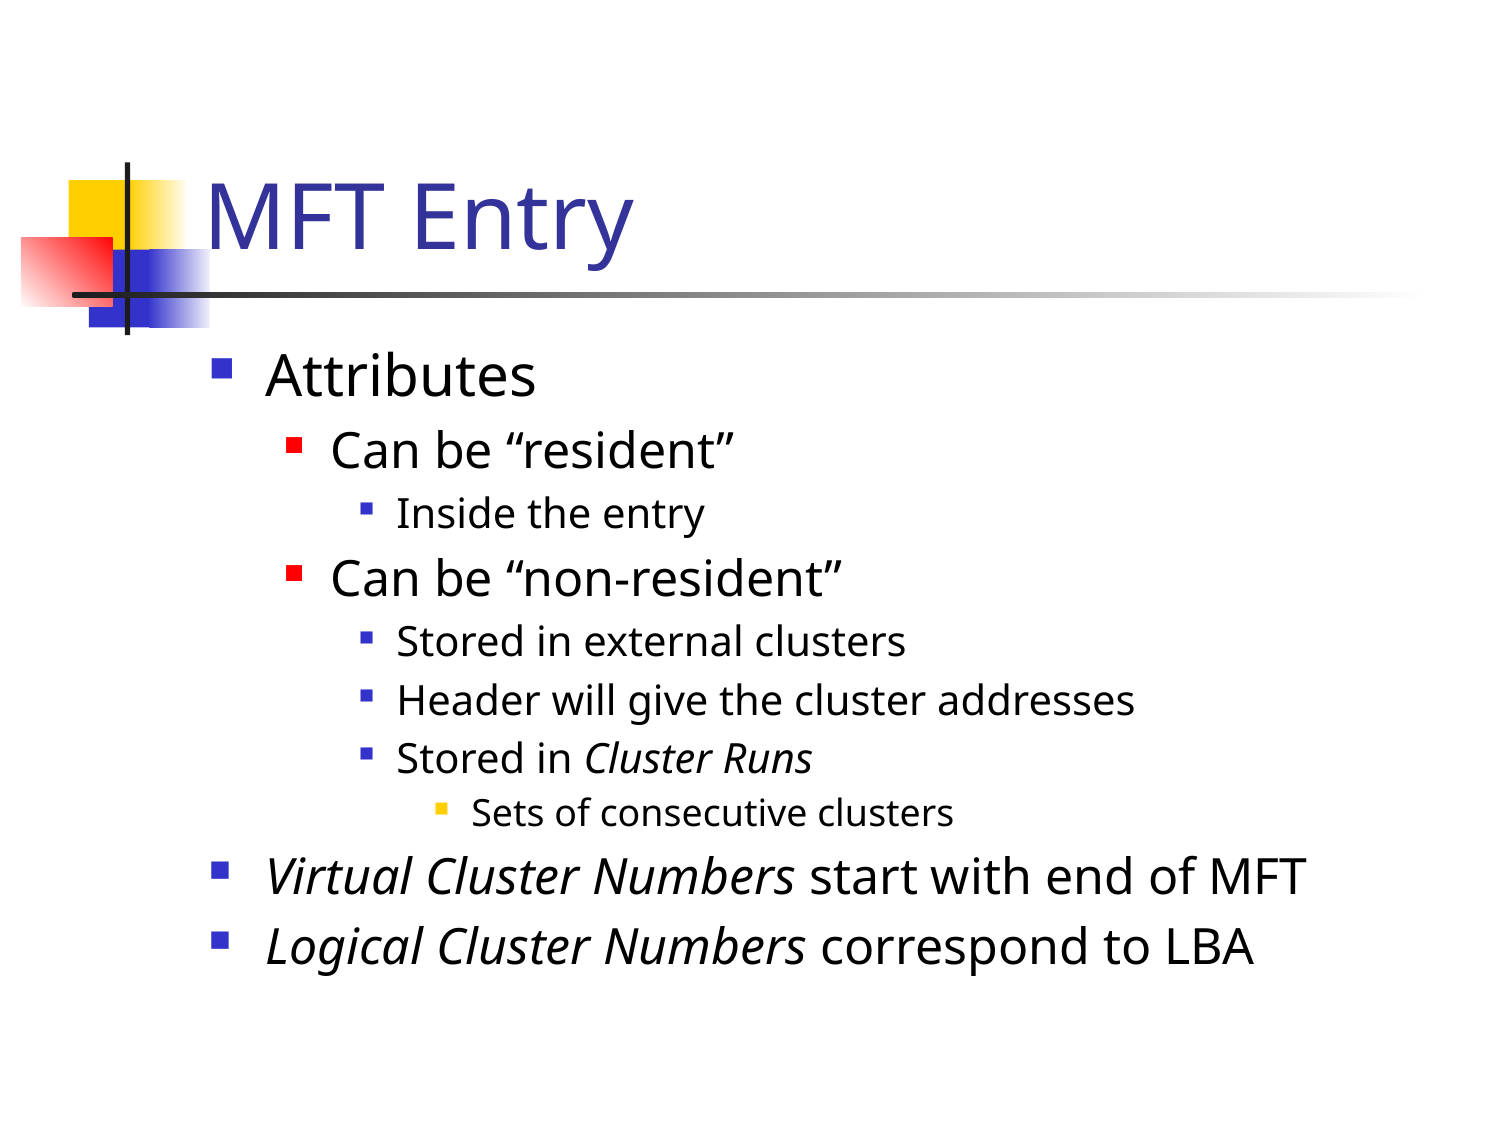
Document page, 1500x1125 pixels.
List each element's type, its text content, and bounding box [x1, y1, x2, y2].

title MFT Entry [188, 34, 1468, 276]
list Attributes Can be “resident” Inside the entry Can be “non-resident” Stored in external clusters Header will give the cluster addresses Stored in Cluster Runs Sets of consecutive clusters Virtual Cluster Numbers start with end of MFT Logical Cluster Numbers correspond to LBA [193, 330, 1470, 1007]
